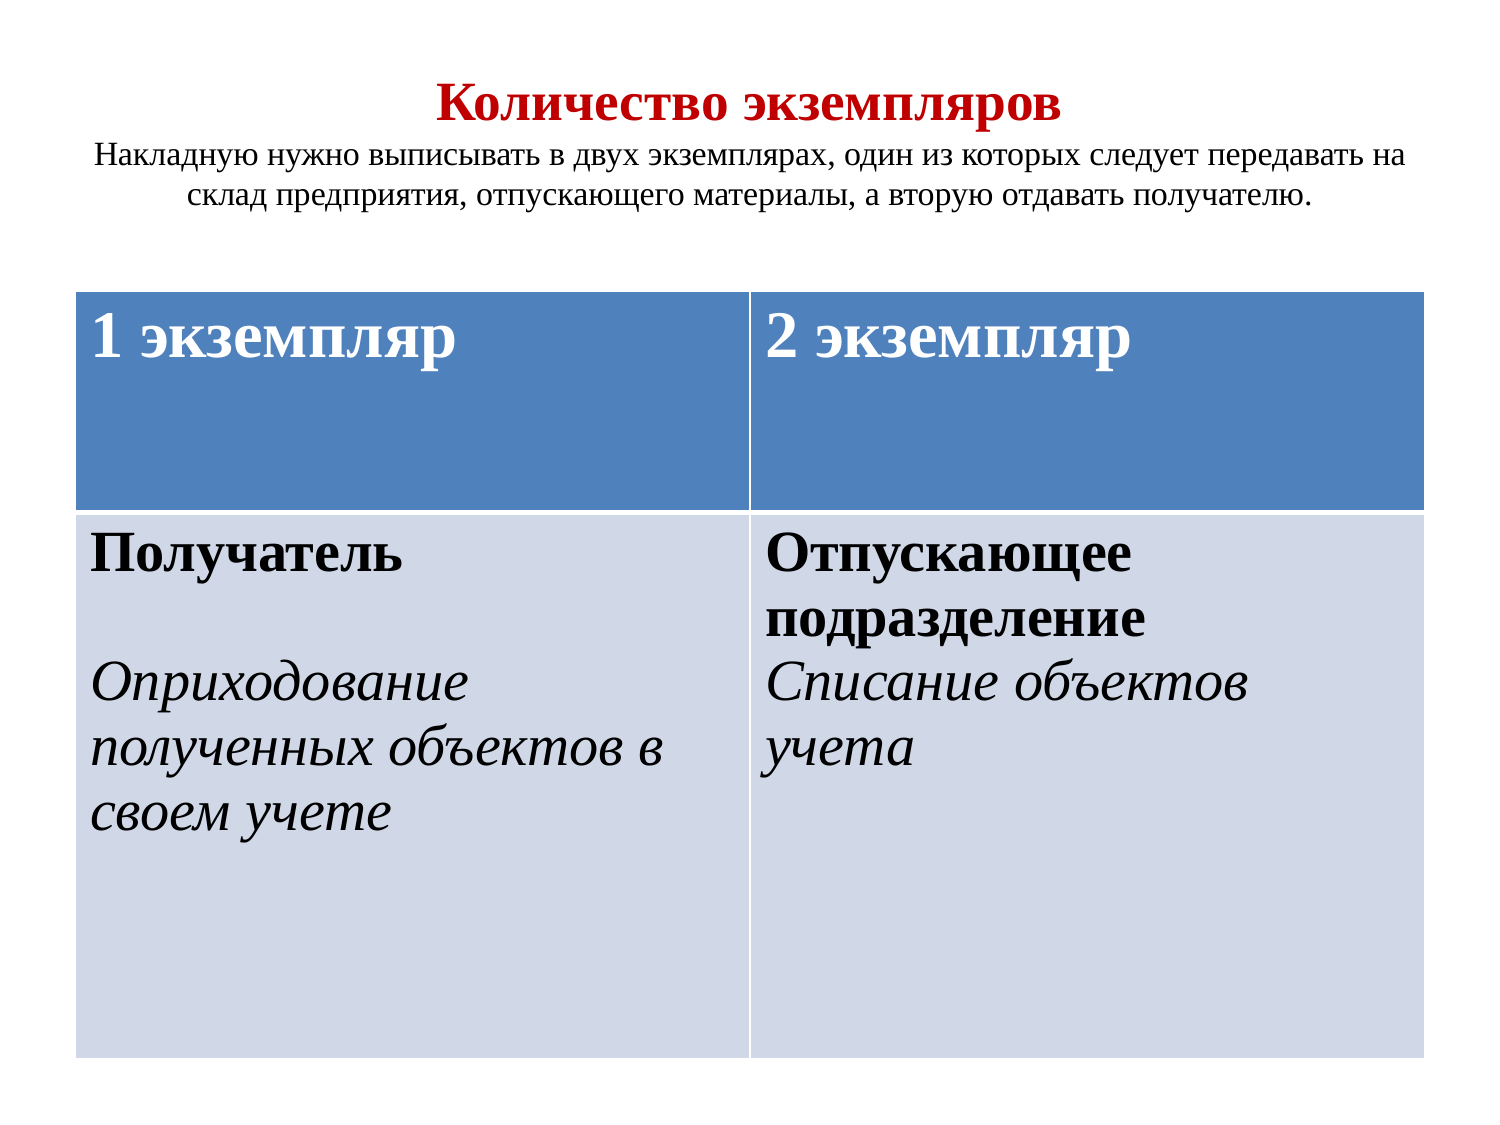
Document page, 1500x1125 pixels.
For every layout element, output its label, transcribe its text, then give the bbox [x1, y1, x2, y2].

table_header 1 экземпляр [76, 292, 749, 510]
table_cell Отпускающее подразделение Списание объектов учета [751, 515, 1424, 1058]
table_cell Получатель Оприходование полученных объектов в своем учете [76, 515, 749, 1058]
title Количество экземпляров Накладную нужно выписывать в двух экземплярах, один из которых следует передавать на склад предприятия, отпускающего материалы, а вторую отдавать получателю. [75, 45, 1425, 233]
table_header 2 экземпляр [751, 292, 1424, 510]
